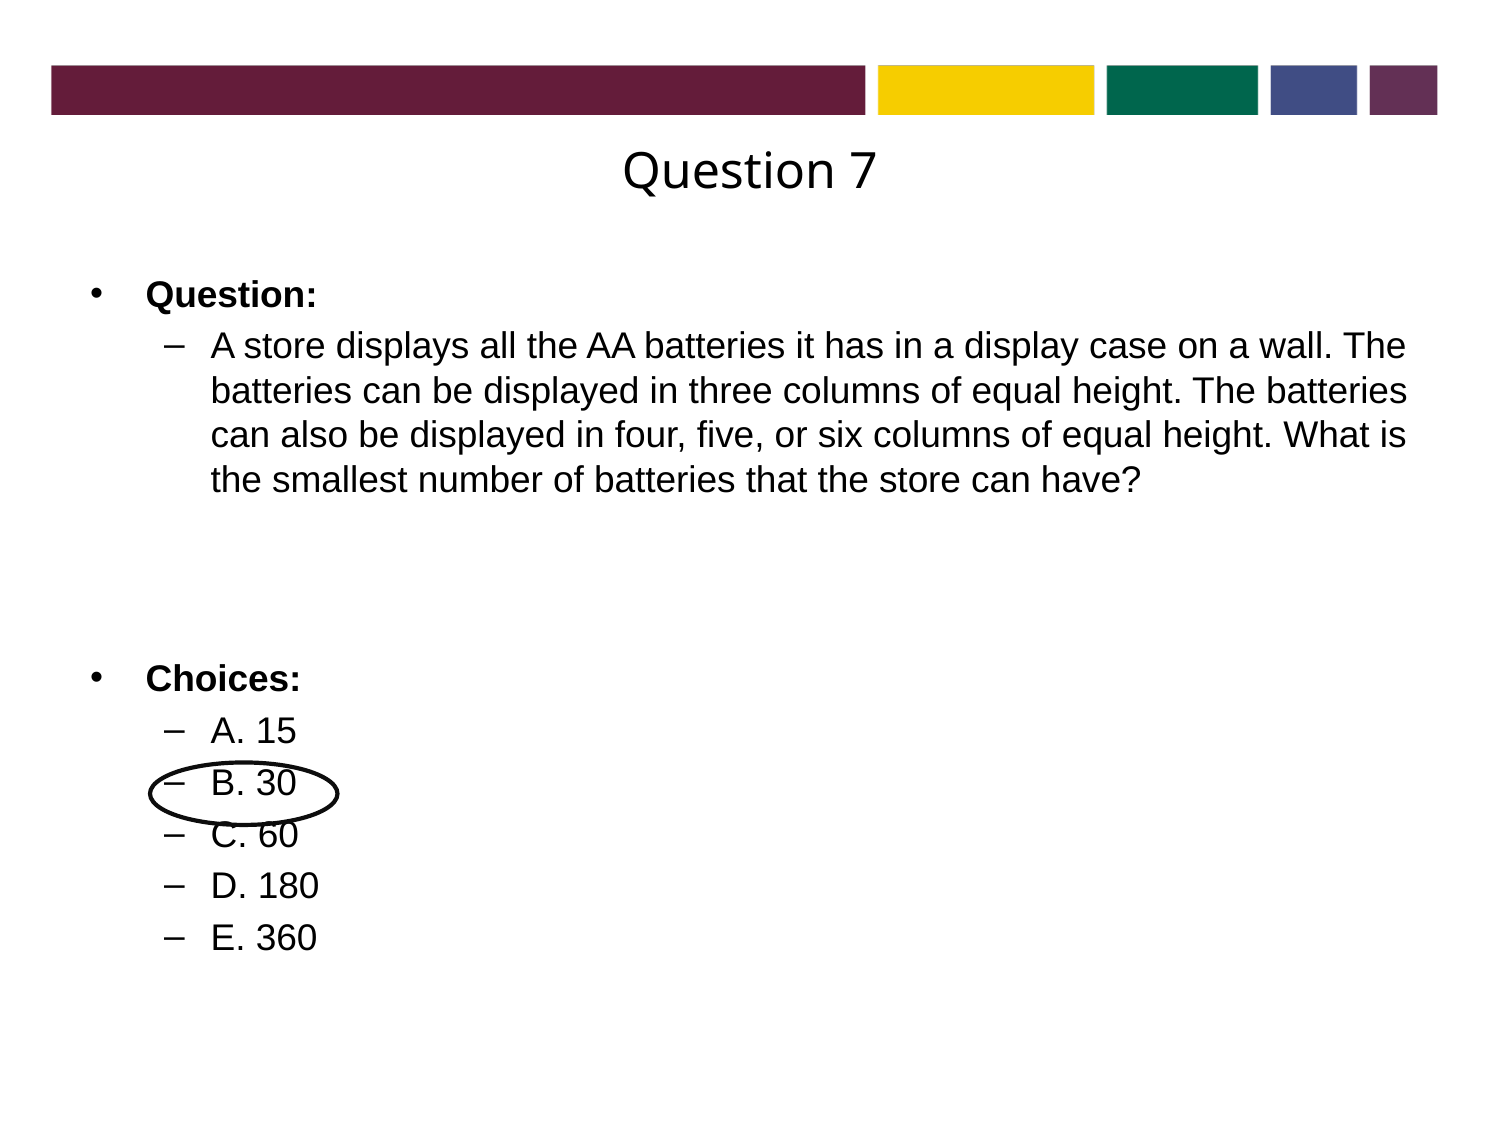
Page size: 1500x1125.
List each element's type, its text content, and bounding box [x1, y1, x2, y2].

picture [37, 49, 1438, 116]
text_box [147, 760, 340, 828]
list Question: A store displays all the AA batteries it has in a display case on a wall. The batteries can be displayed in three columns of equal height. The batteries can also be displayed in four, five, or six columns of equal height. What is the smallest number of batteries that the store can have? Choices: A. 15 B. 30 C. 60 D. 180 E. 360 [75, 262, 1425, 1005]
title Question 7 [75, 123, 1425, 233]
